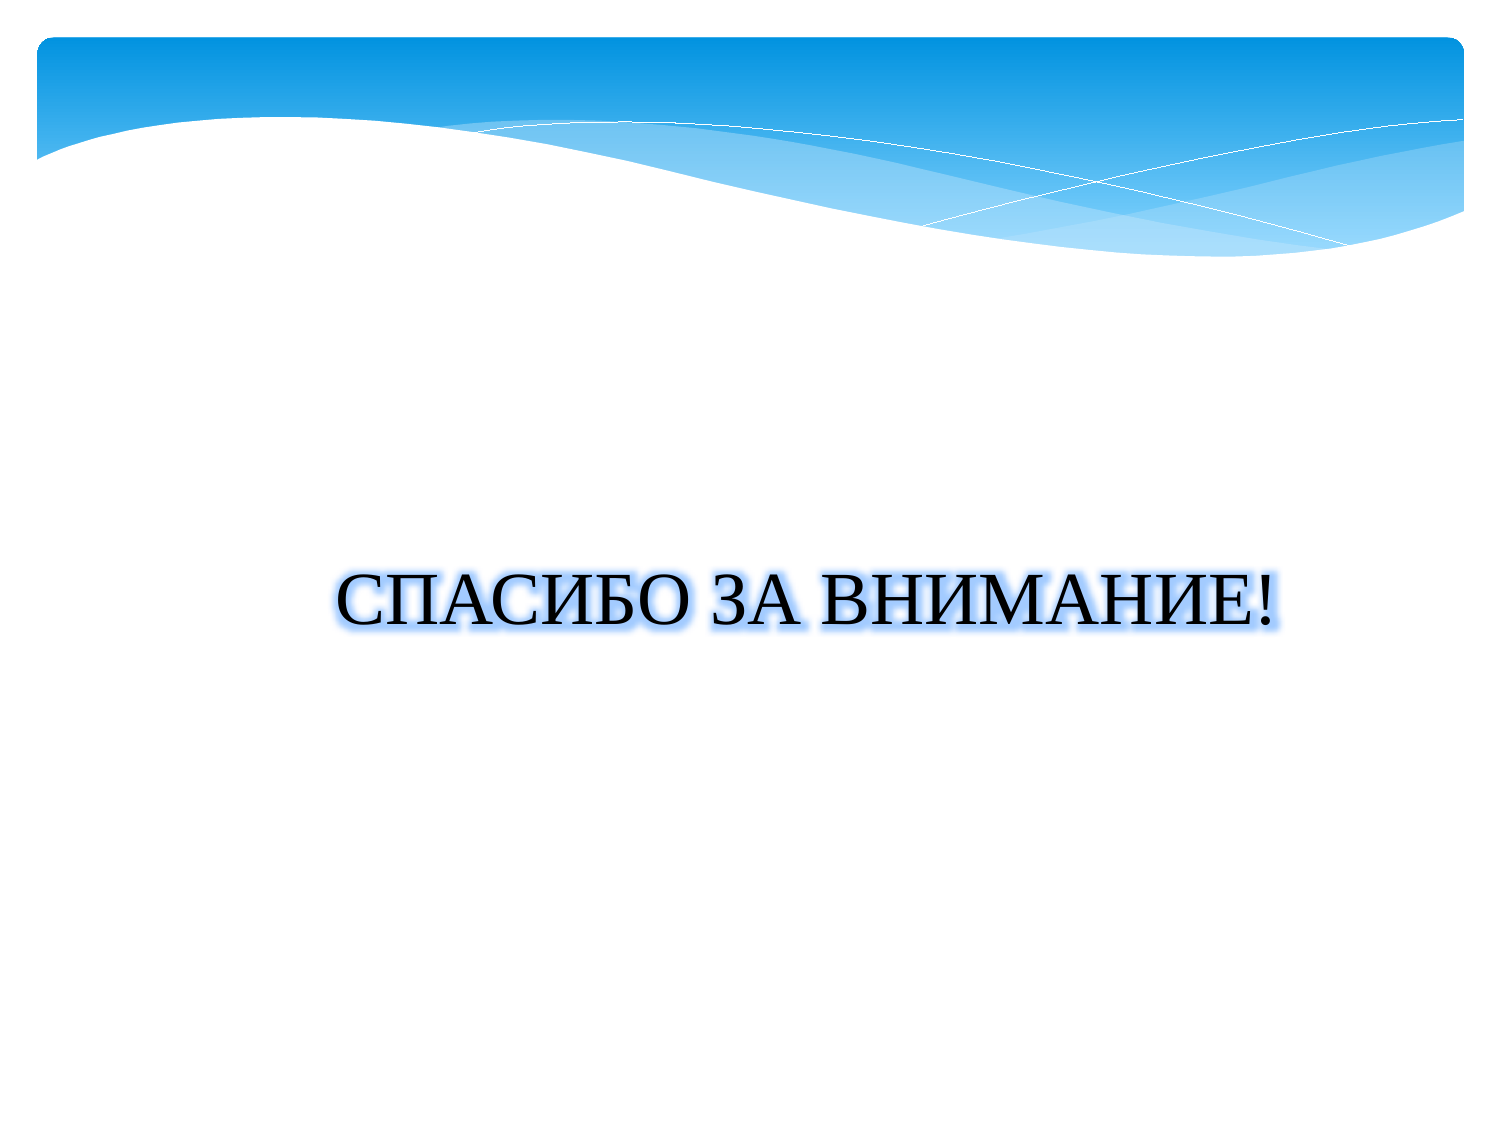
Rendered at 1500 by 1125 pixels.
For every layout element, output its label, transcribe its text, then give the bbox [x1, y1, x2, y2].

text_box СПАСИБО ЗА ВНИМАНИЕ! [171, 528, 1317, 647]
